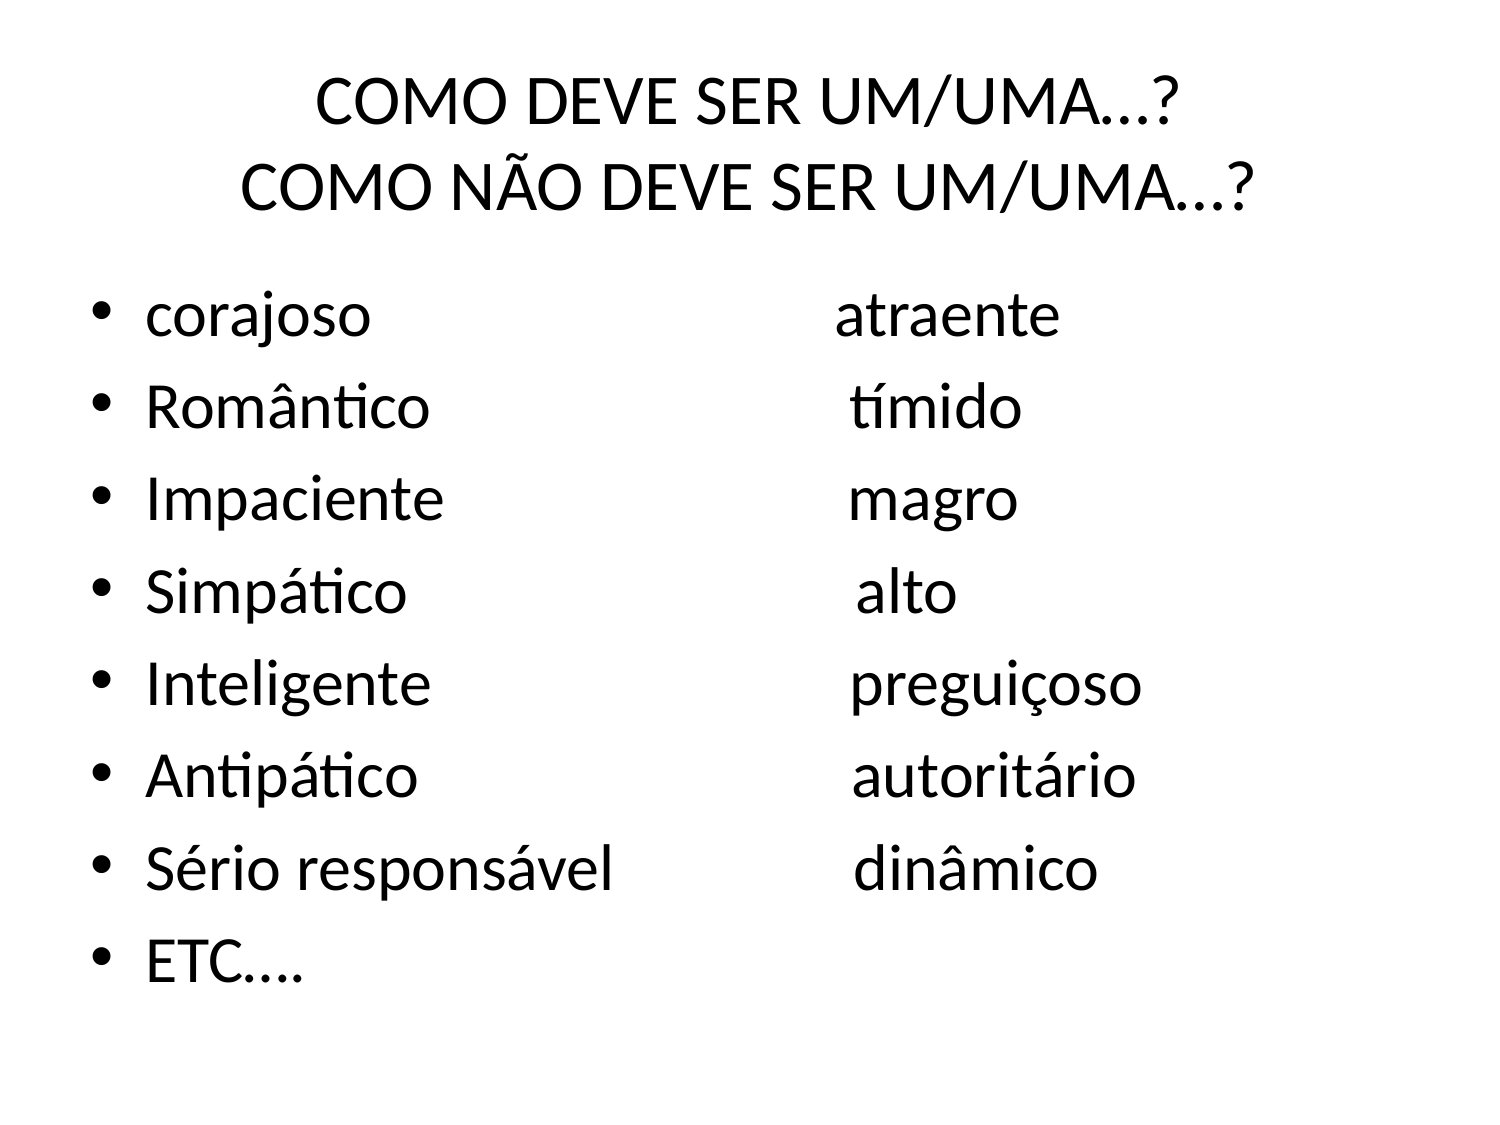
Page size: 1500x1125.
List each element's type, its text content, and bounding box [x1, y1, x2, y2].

title COMO DEVE SER UM/UMA…? COMO NÃO DEVE SER UM/UMA…? [75, 45, 1425, 233]
list corajoso atraente Romântico tímido Impaciente magro Simpático alto Inteligente preguiçoso Antipático autoritário Sério responsável dinâmico ETC…. [75, 262, 1425, 1005]
